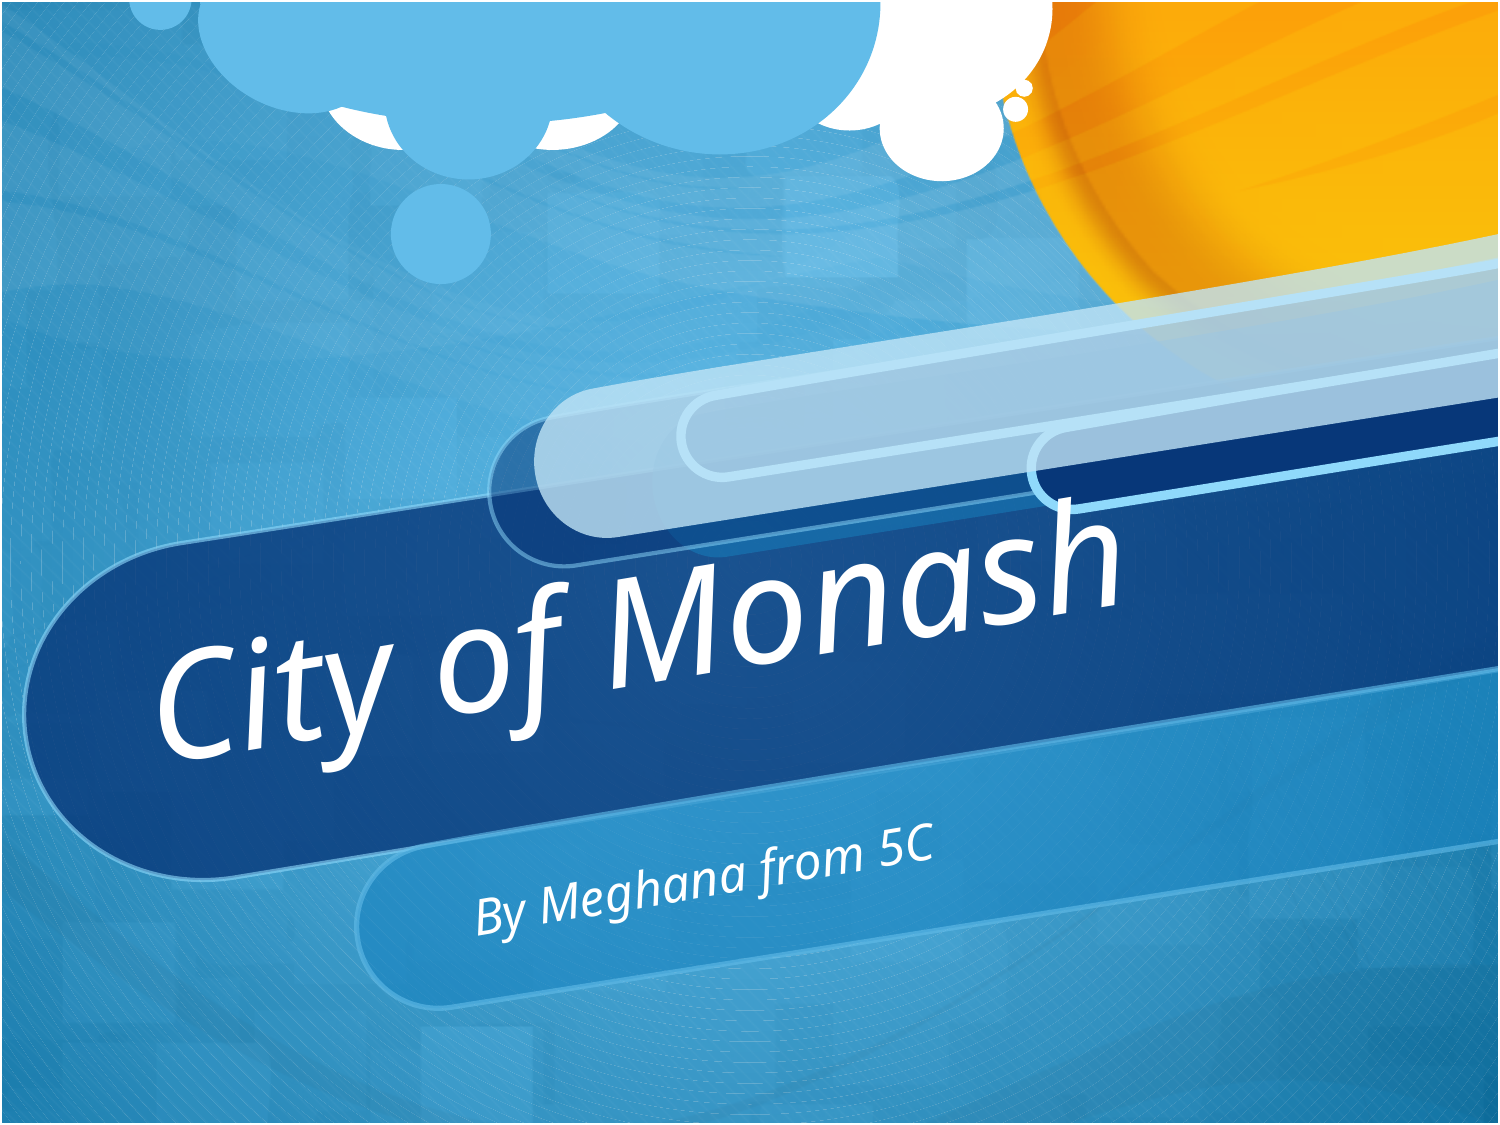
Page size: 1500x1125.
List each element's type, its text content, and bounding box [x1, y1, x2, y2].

subtitle By Meghana from 5C [310, 721, 1095, 1033]
title City of Monash [95, 391, 1170, 808]
picture [2, 2, 1498, 1123]
picture [1068, 673, 1498, 902]
